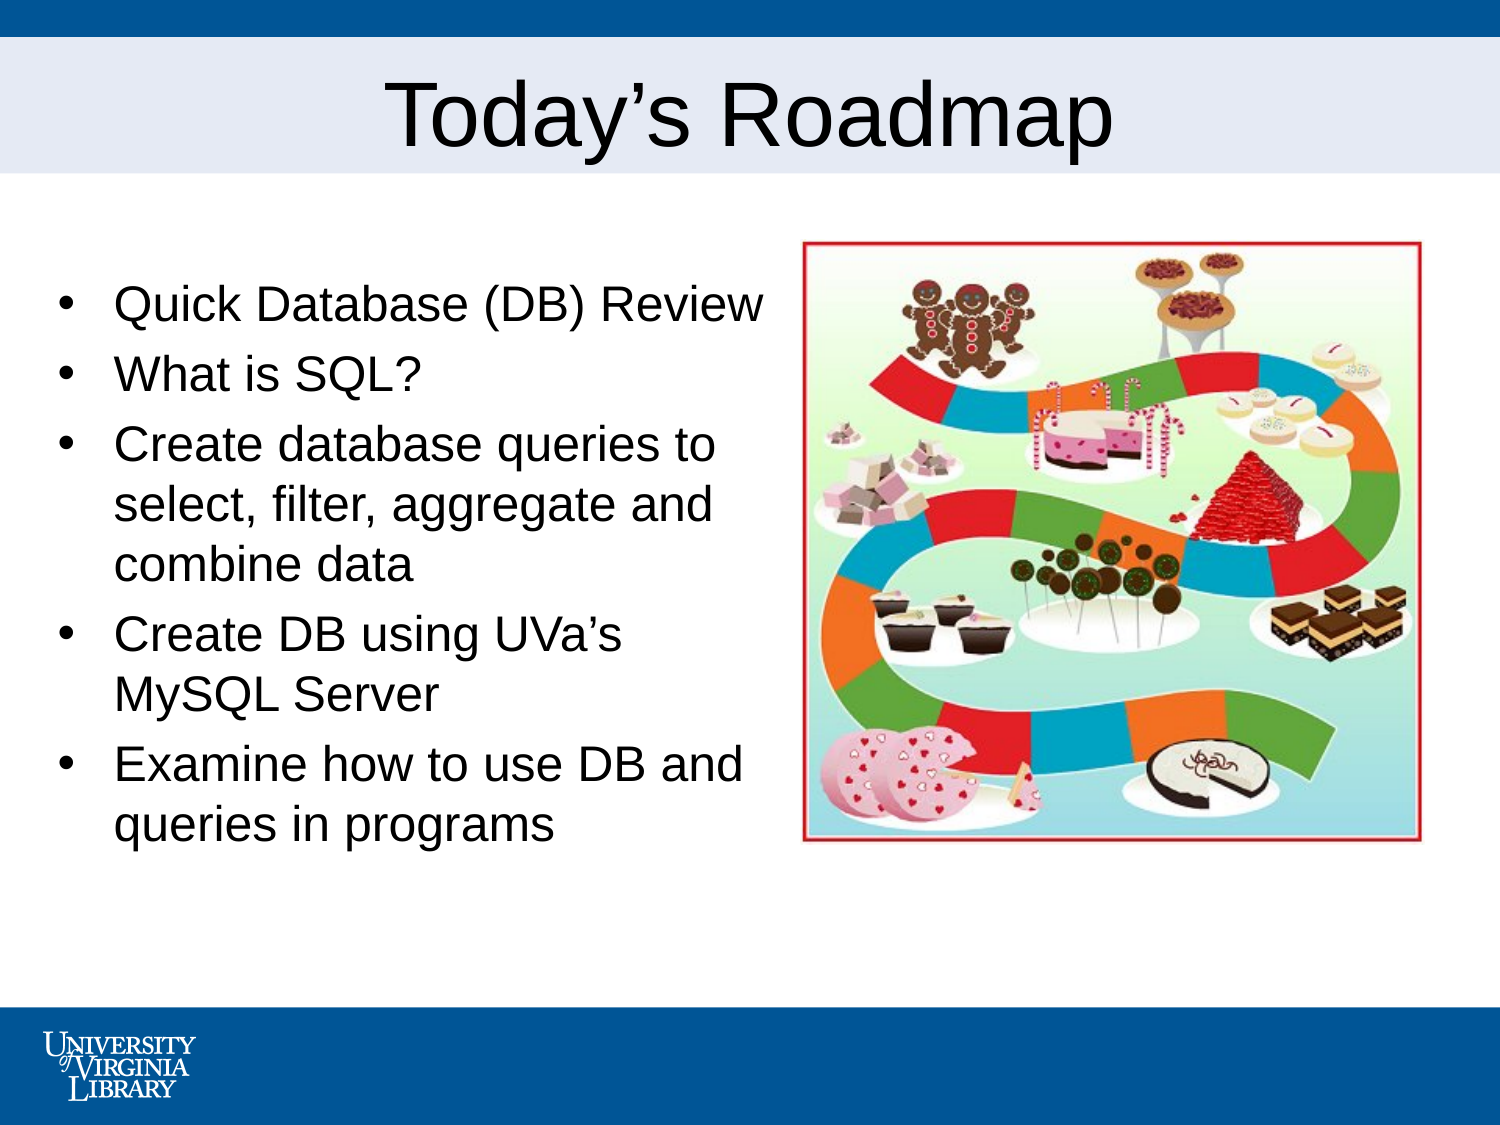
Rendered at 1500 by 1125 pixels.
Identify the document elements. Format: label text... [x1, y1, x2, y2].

list Quick Database (DB) Review What is SQL? Create database queries to select, filter, aggregate and combine data Create DB using UVa’s MySQL Server Examine how to use DB and queries in programs [42, 264, 788, 940]
picture [0, 0, 1500, 1125]
title Today’s Roadmap [75, 45, 1425, 175]
